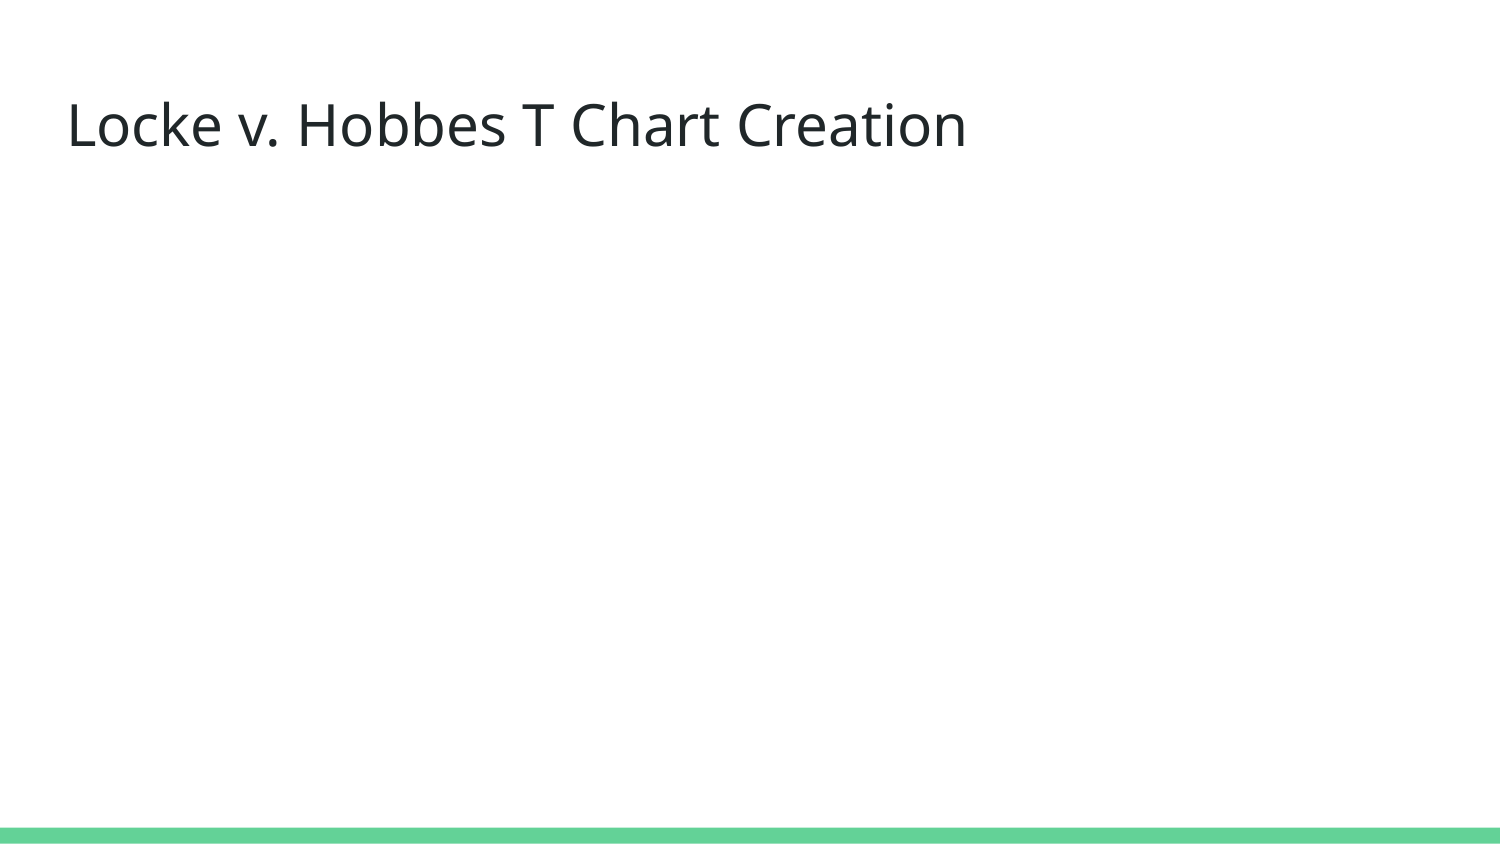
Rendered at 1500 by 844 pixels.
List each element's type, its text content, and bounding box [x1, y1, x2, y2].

title Locke v. Hobbes T Chart Creation [51, 72, 1449, 167]
